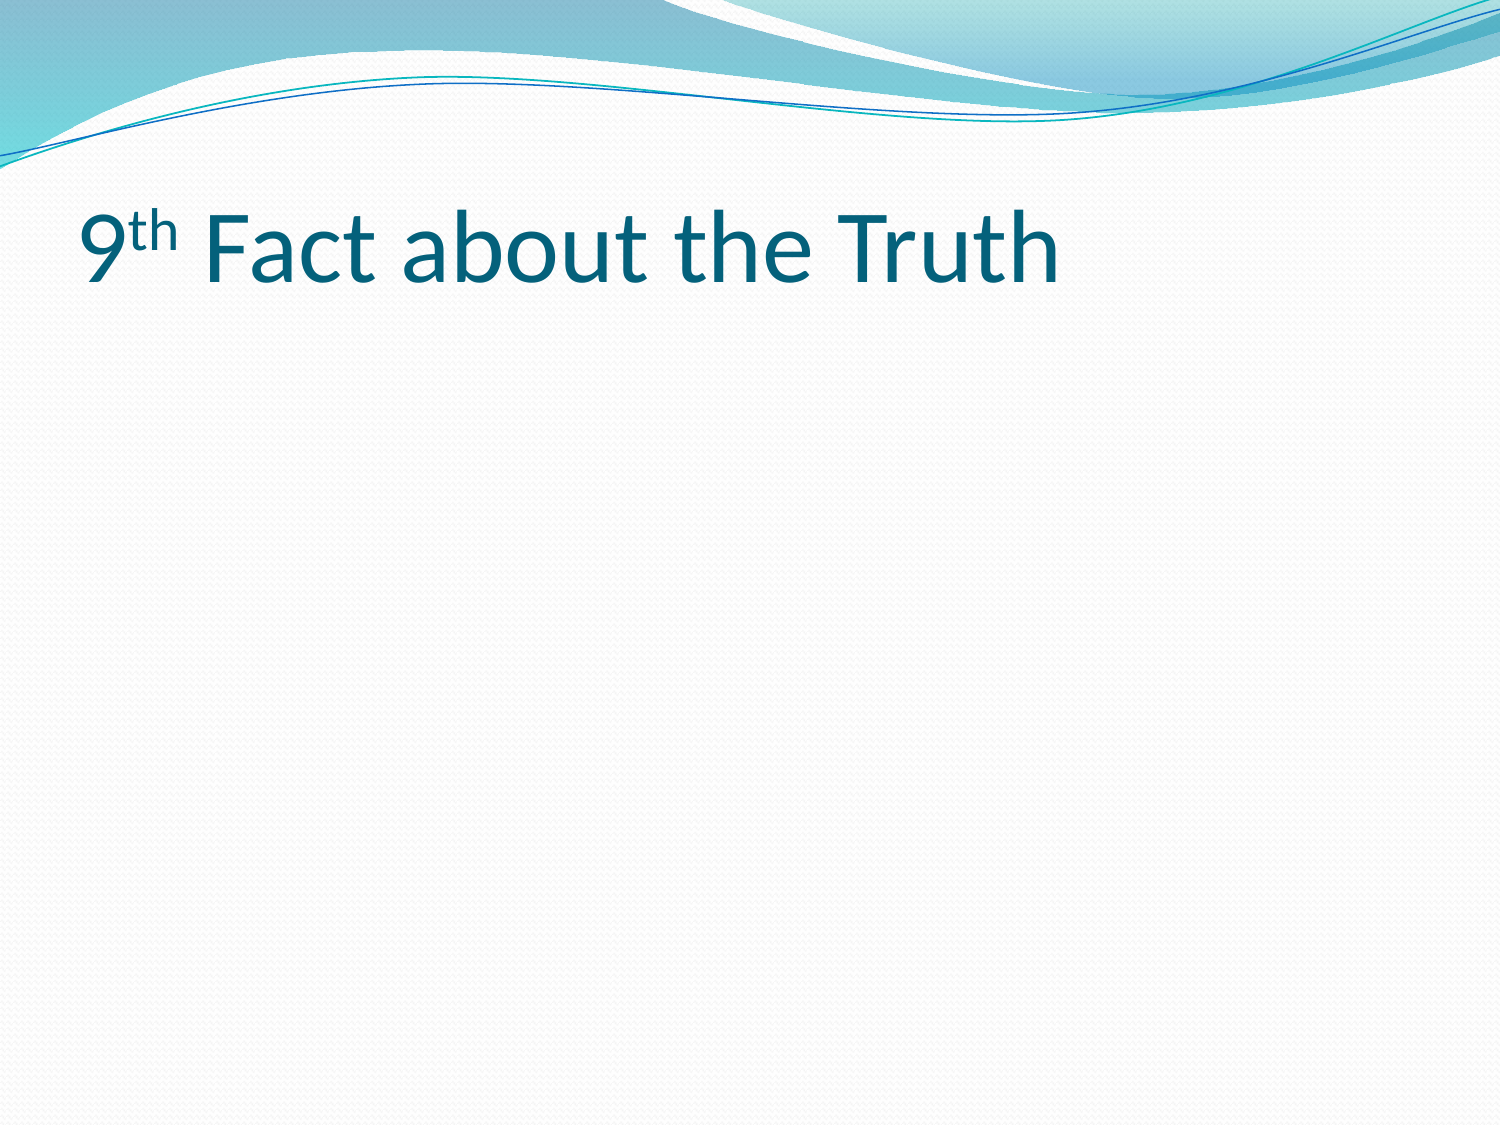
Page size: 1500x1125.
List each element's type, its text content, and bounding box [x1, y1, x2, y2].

title 9th Fact about the Truth [75, 115, 1425, 303]
